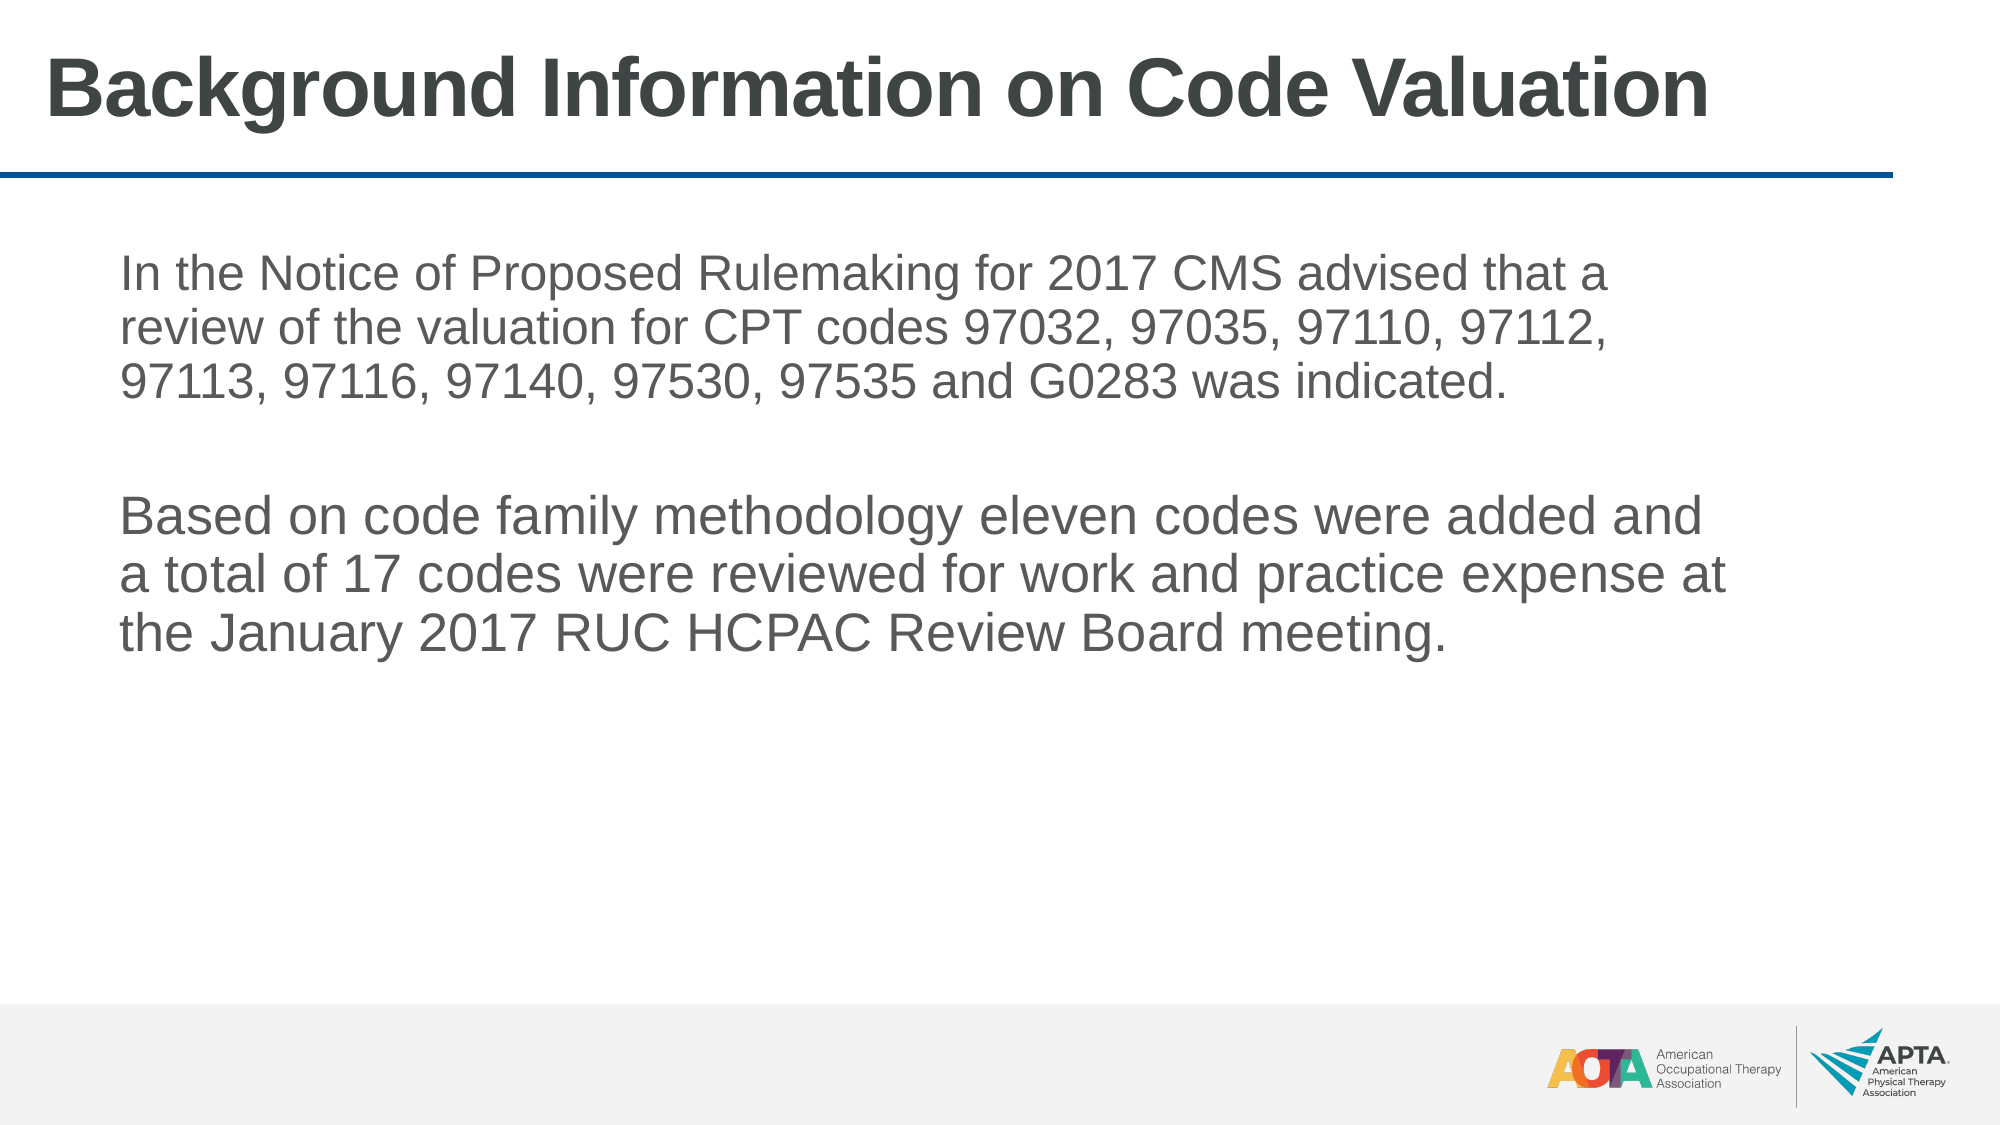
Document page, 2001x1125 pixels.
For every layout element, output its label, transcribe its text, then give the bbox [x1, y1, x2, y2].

picture [1293, 977, 1996, 1125]
title Background Information on Code Valuation [30, 5, 1889, 175]
list In the Notice of Proposed Rulemaking for 2017 CMS advised that a review of the valuation for CPT codes 97032, 97035, 97110, 97112, 97113, 97116, 97140, 97530, 97535 and G0283 was indicated. [105, 240, 1755, 466]
list Based on code family methodology eleven codes were added and a total of 17 codes were reviewed for work and practice expense at the January 2017 RUC HCPAC Review Board meeting. [105, 479, 1755, 941]
